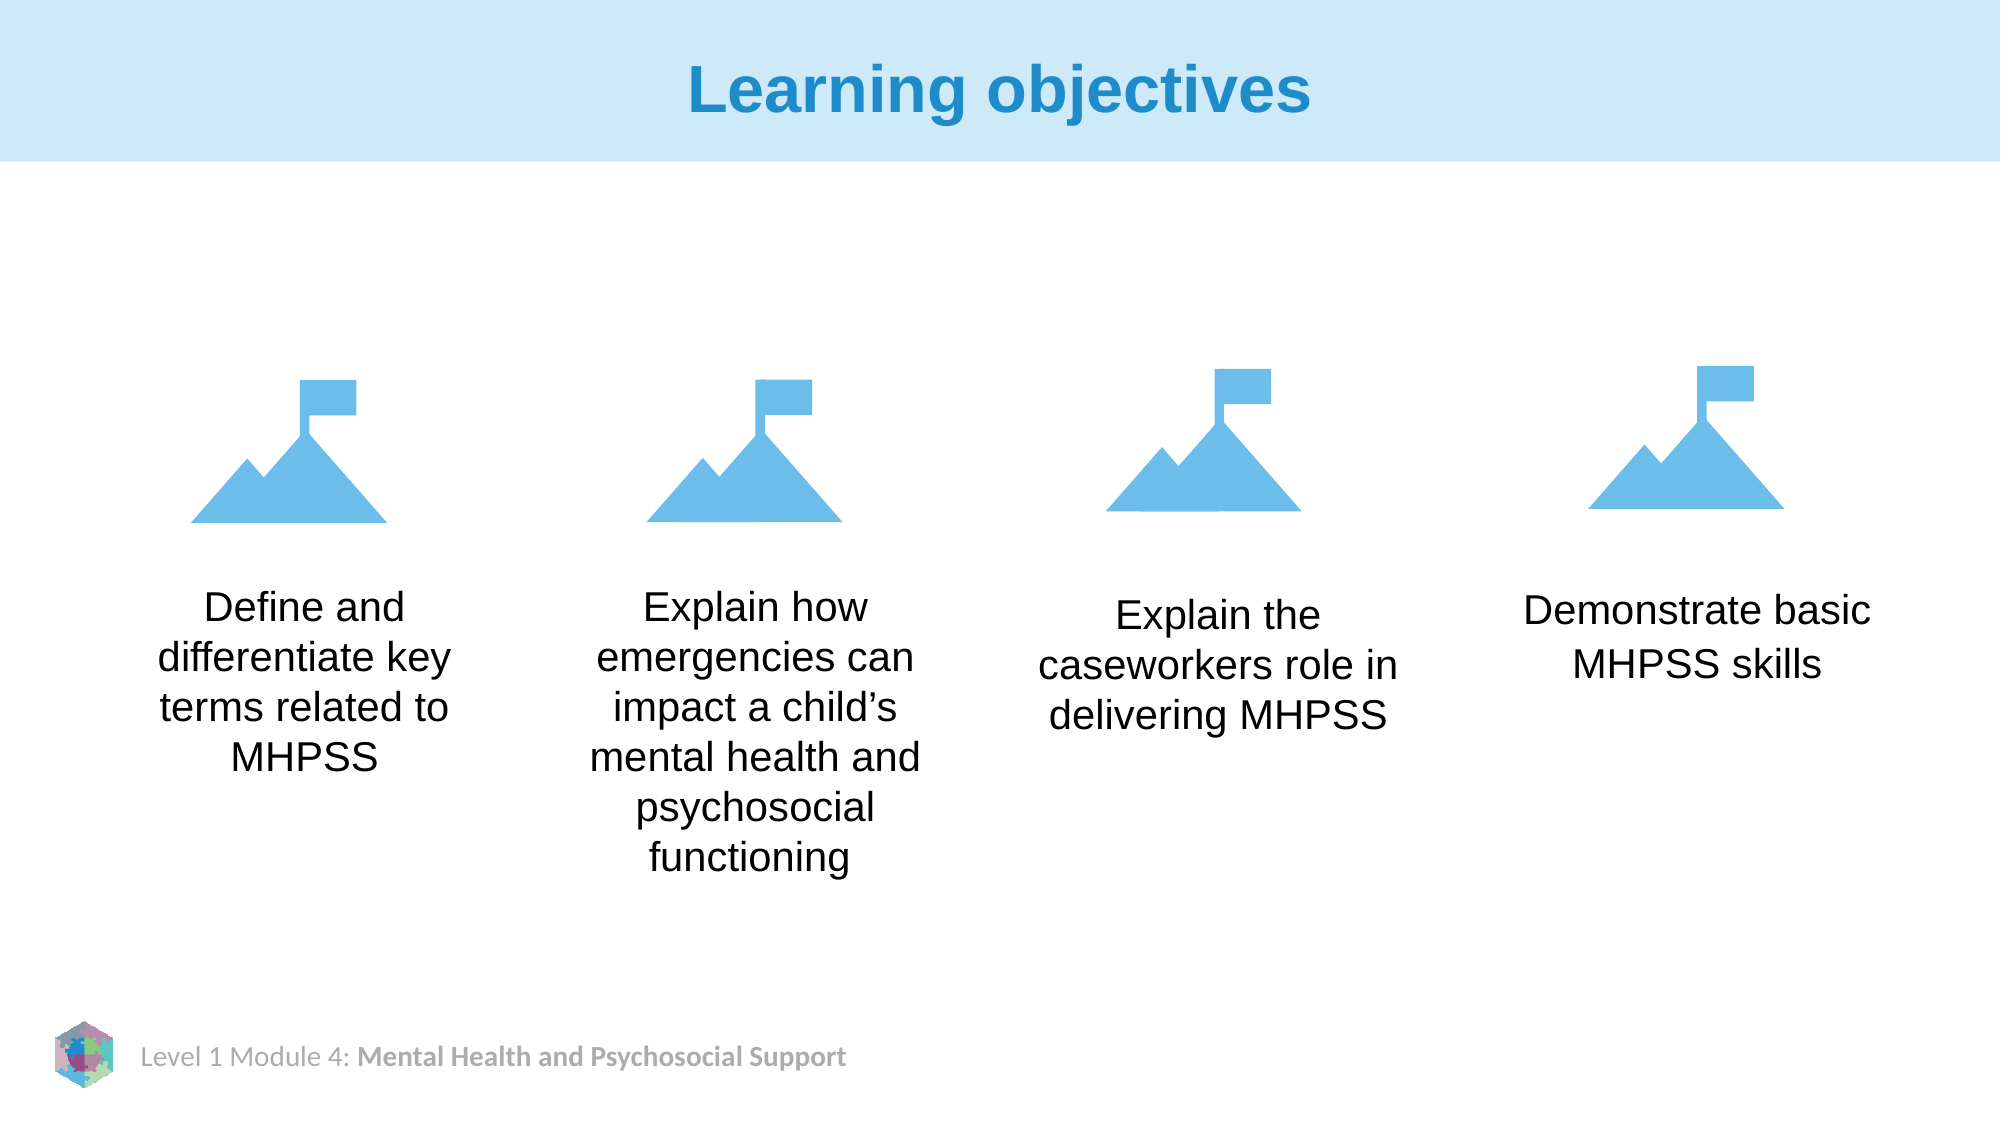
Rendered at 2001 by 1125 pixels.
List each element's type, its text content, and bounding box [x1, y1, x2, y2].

title Learning objectives [137, 19, 1863, 163]
picture [55, 1021, 113, 1088]
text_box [190, 380, 388, 523]
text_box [646, 379, 843, 523]
text_box Explain how emergencies can impact a child’s mental health and psychosocial functioning [544, 571, 967, 888]
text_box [1105, 368, 1302, 512]
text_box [1588, 366, 1785, 509]
text_box Explain the caseworkers role in delivering MHPSS [1013, 580, 1424, 746]
text_box Define and differentiate key terms related to MHPSS [93, 571, 516, 787]
text_box Demonstrate basic MHPSS skills [1492, 571, 1903, 694]
